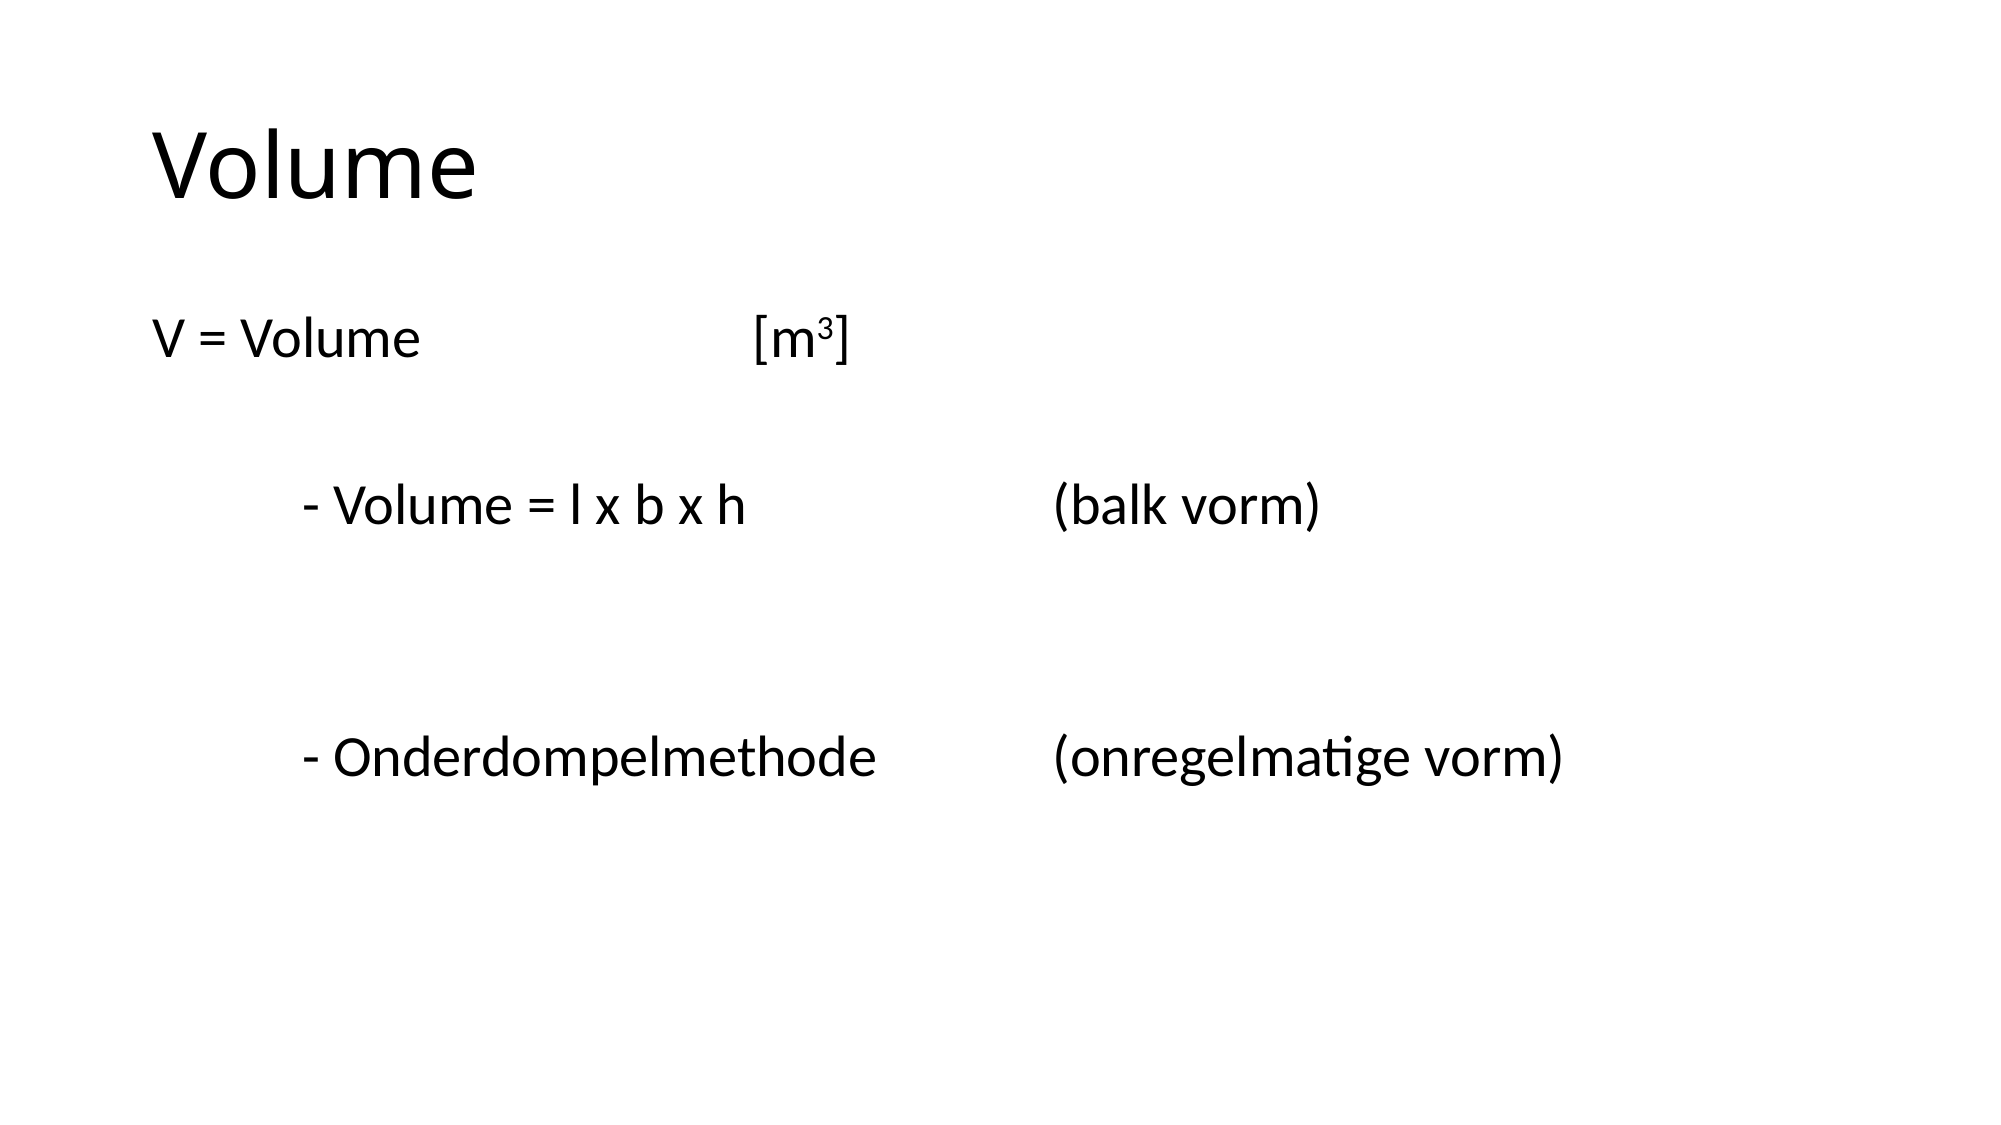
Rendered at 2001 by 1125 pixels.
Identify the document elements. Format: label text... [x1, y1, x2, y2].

title Volume [137, 59, 1863, 278]
list V = Volume [m3] - Volume = l x b x h (balk vorm) - Onderdompelmethode (onregelmatige vorm) [137, 299, 1863, 1014]
